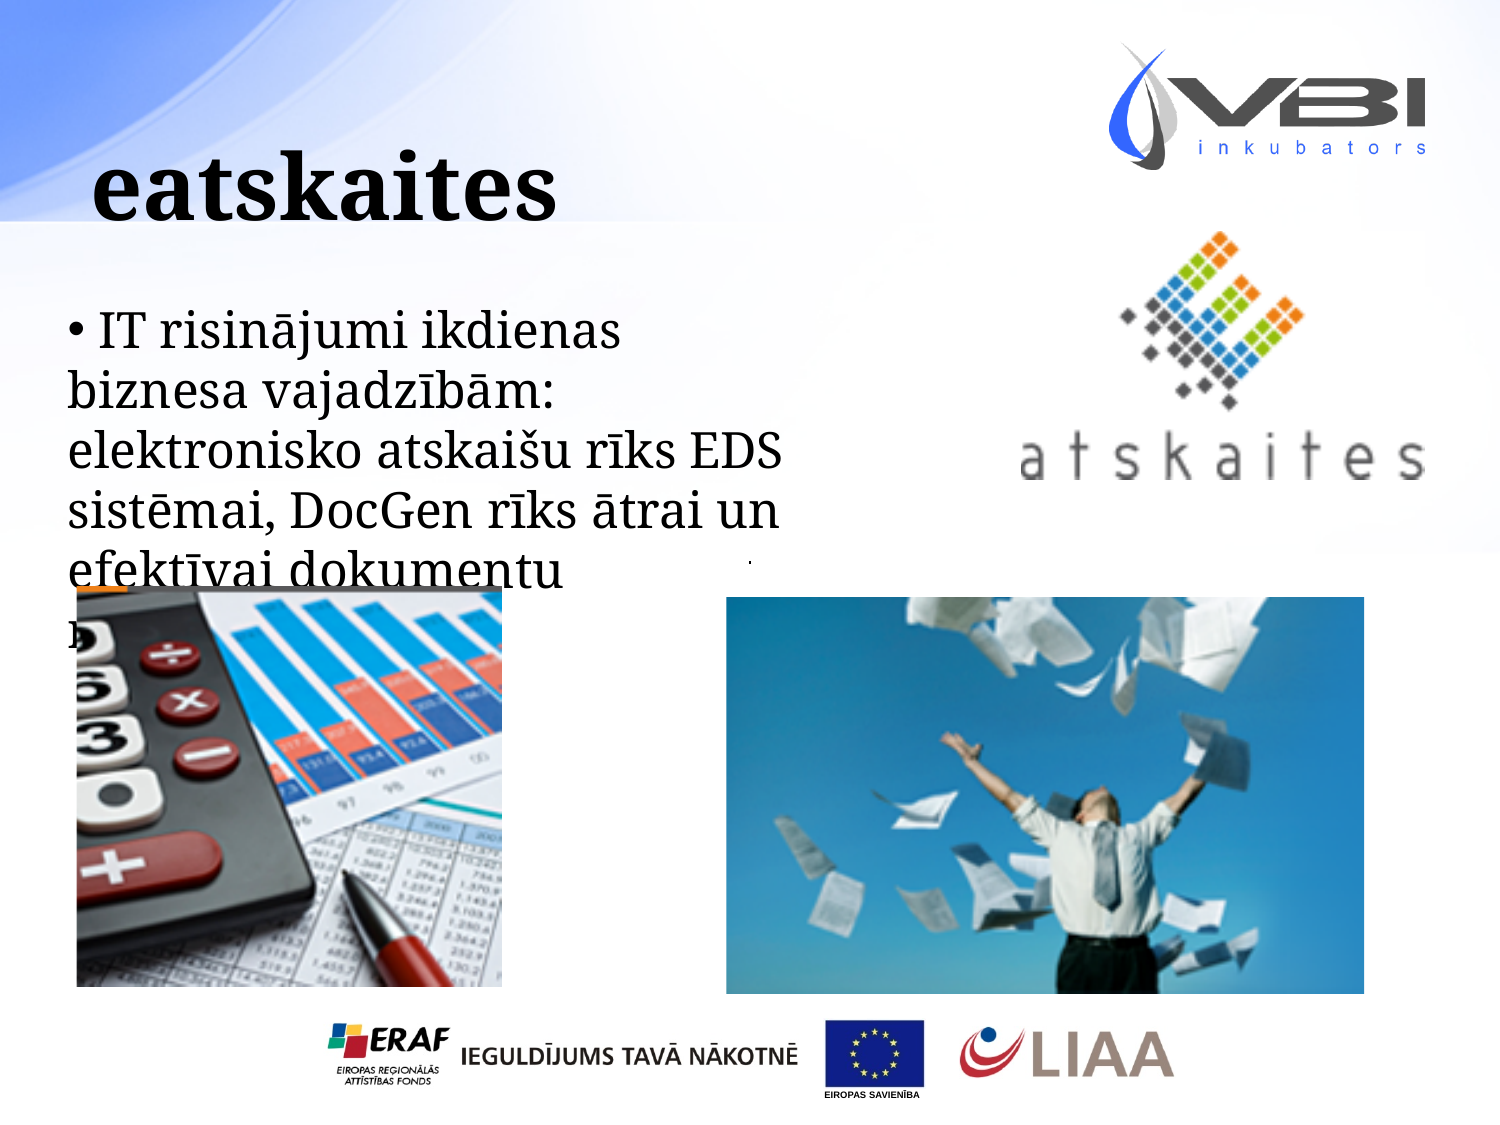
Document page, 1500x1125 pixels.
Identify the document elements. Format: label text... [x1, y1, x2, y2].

title eatskaites [74, 58, 1426, 247]
picture [0, 0, 1500, 1125]
text_box IT risinājumi ikdienas biznesa vajadzībām: elektronisko atskaišu rīks EDS sistēmai, DocGen rīks ātrai un efektīvai dokumentu radīšanai. [53, 290, 803, 666]
